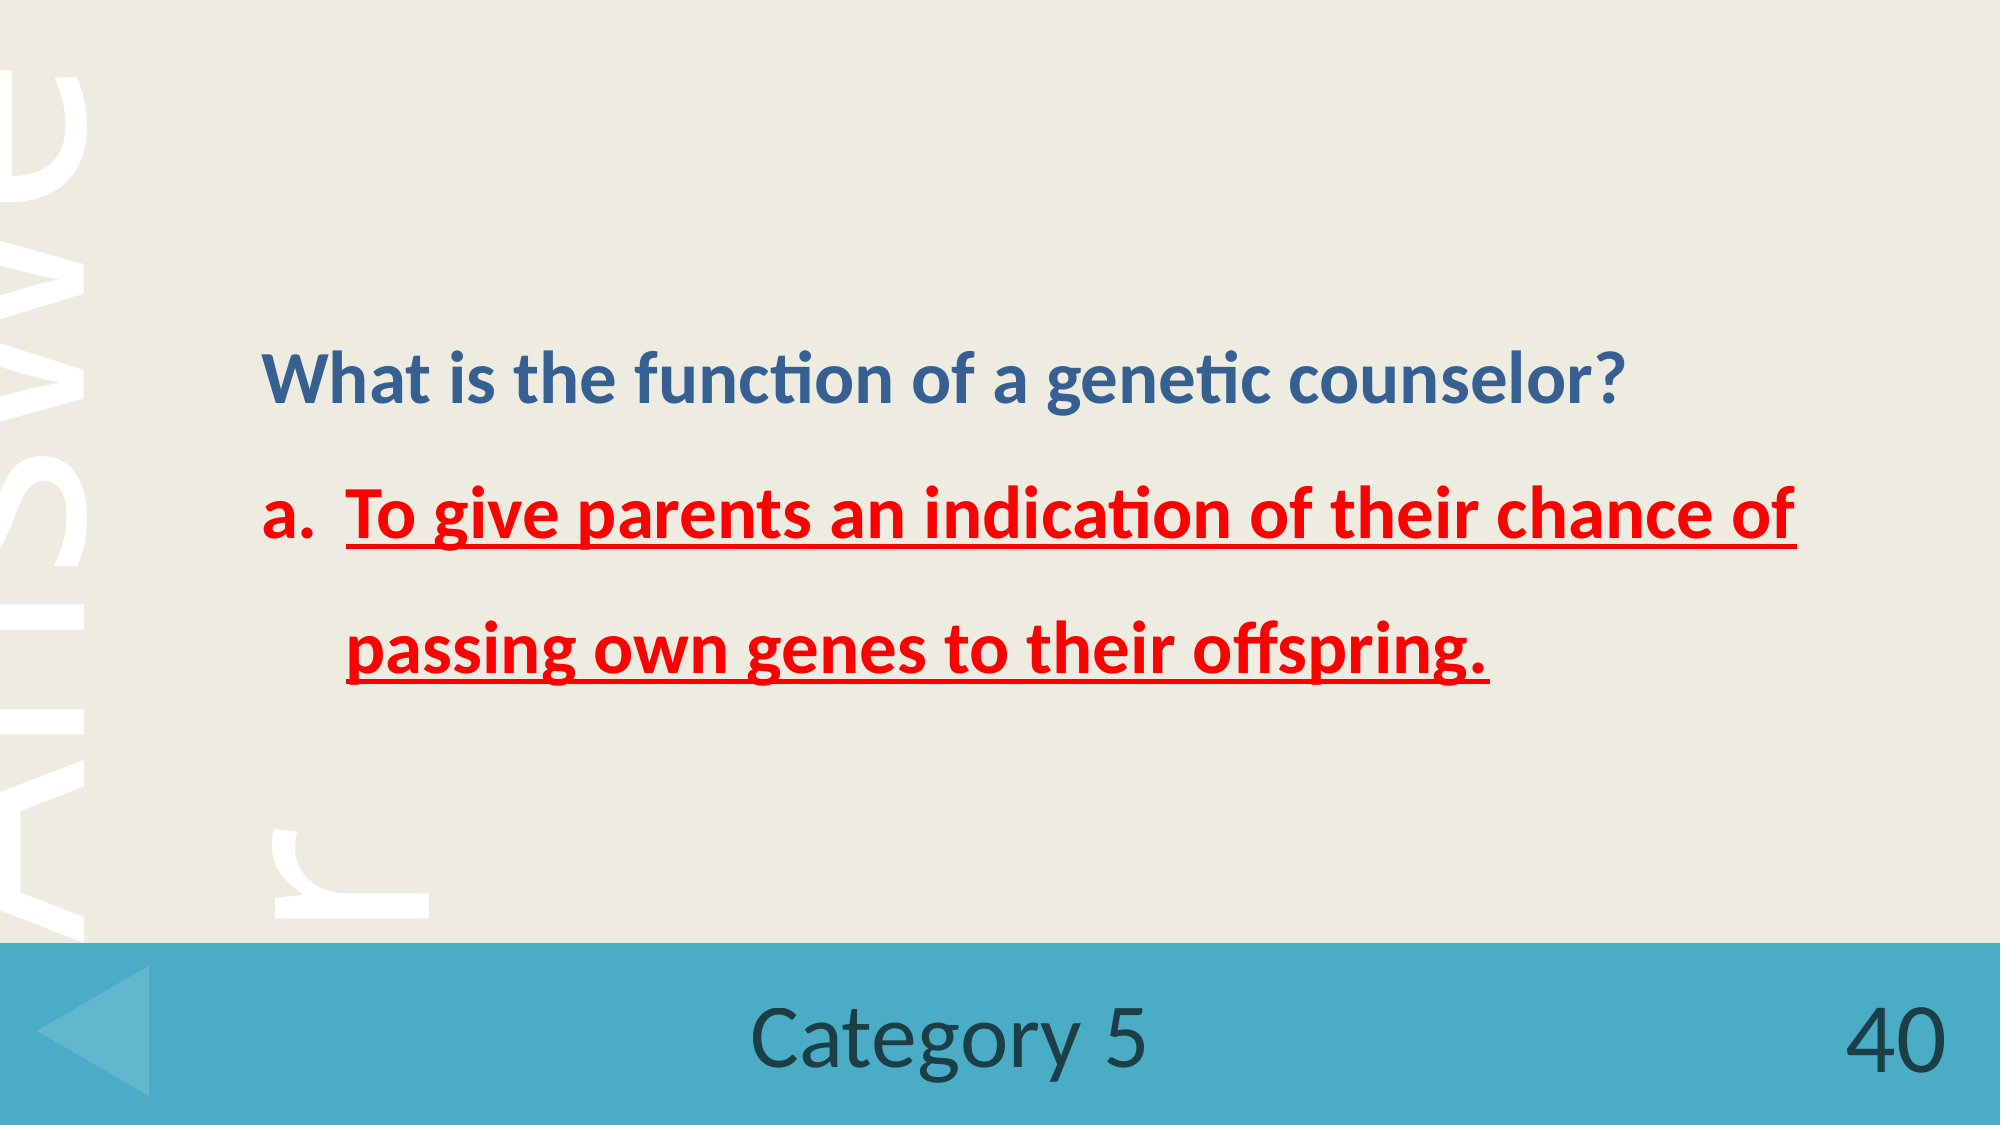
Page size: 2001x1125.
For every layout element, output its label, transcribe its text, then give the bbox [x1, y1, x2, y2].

title Category 5 [50, 937, 1850, 1125]
list 40 [1850, 967, 1963, 1097]
list What is the function of a genetic counselor? To give parents an indication of their chance of passing own genes to their offspring. [246, 53, 1847, 920]
